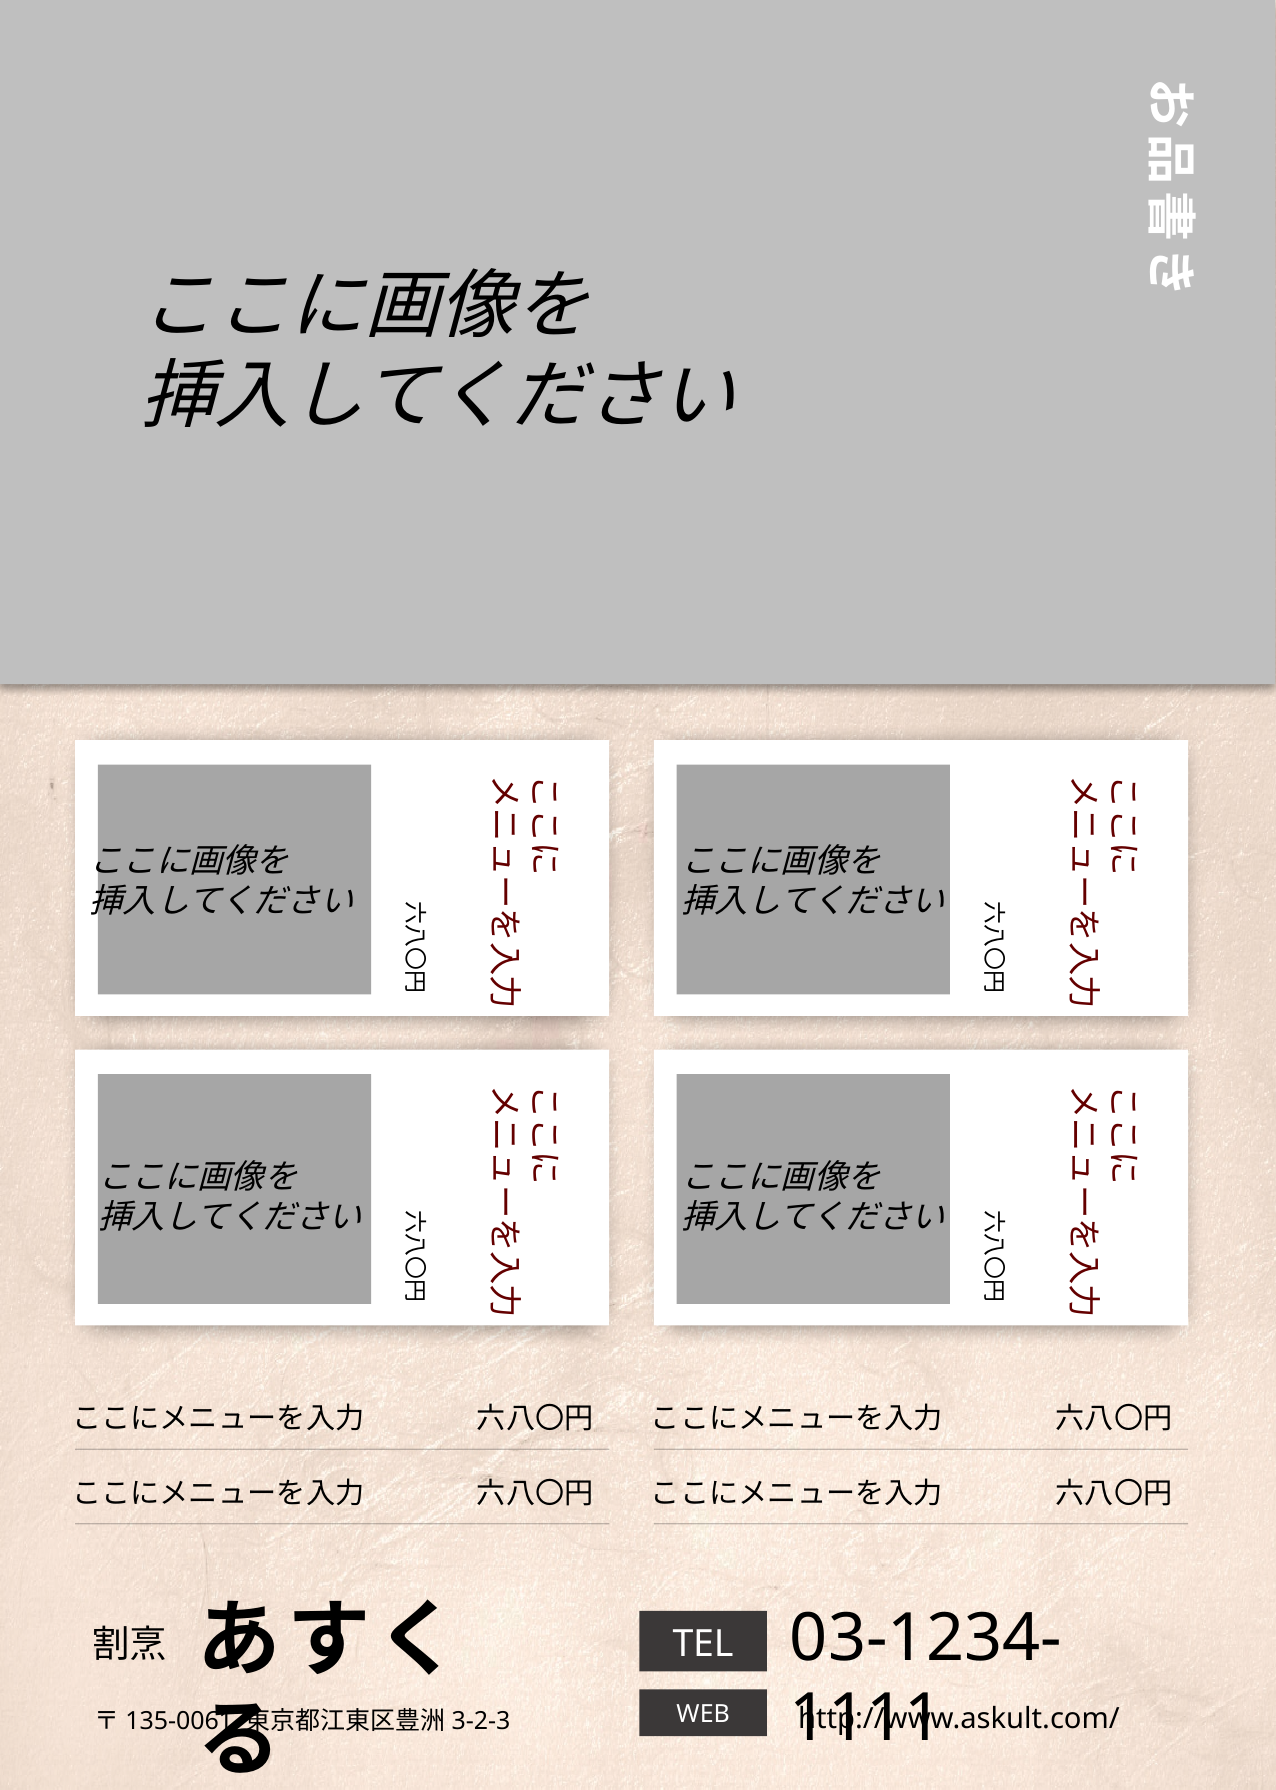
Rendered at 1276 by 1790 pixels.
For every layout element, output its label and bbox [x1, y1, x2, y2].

text_box [653, 740, 1189, 1017]
picture [0, 0, 1276, 1790]
text_box [75, 740, 610, 1017]
text_box [75, 1049, 610, 1326]
text_box [653, 1049, 1189, 1326]
